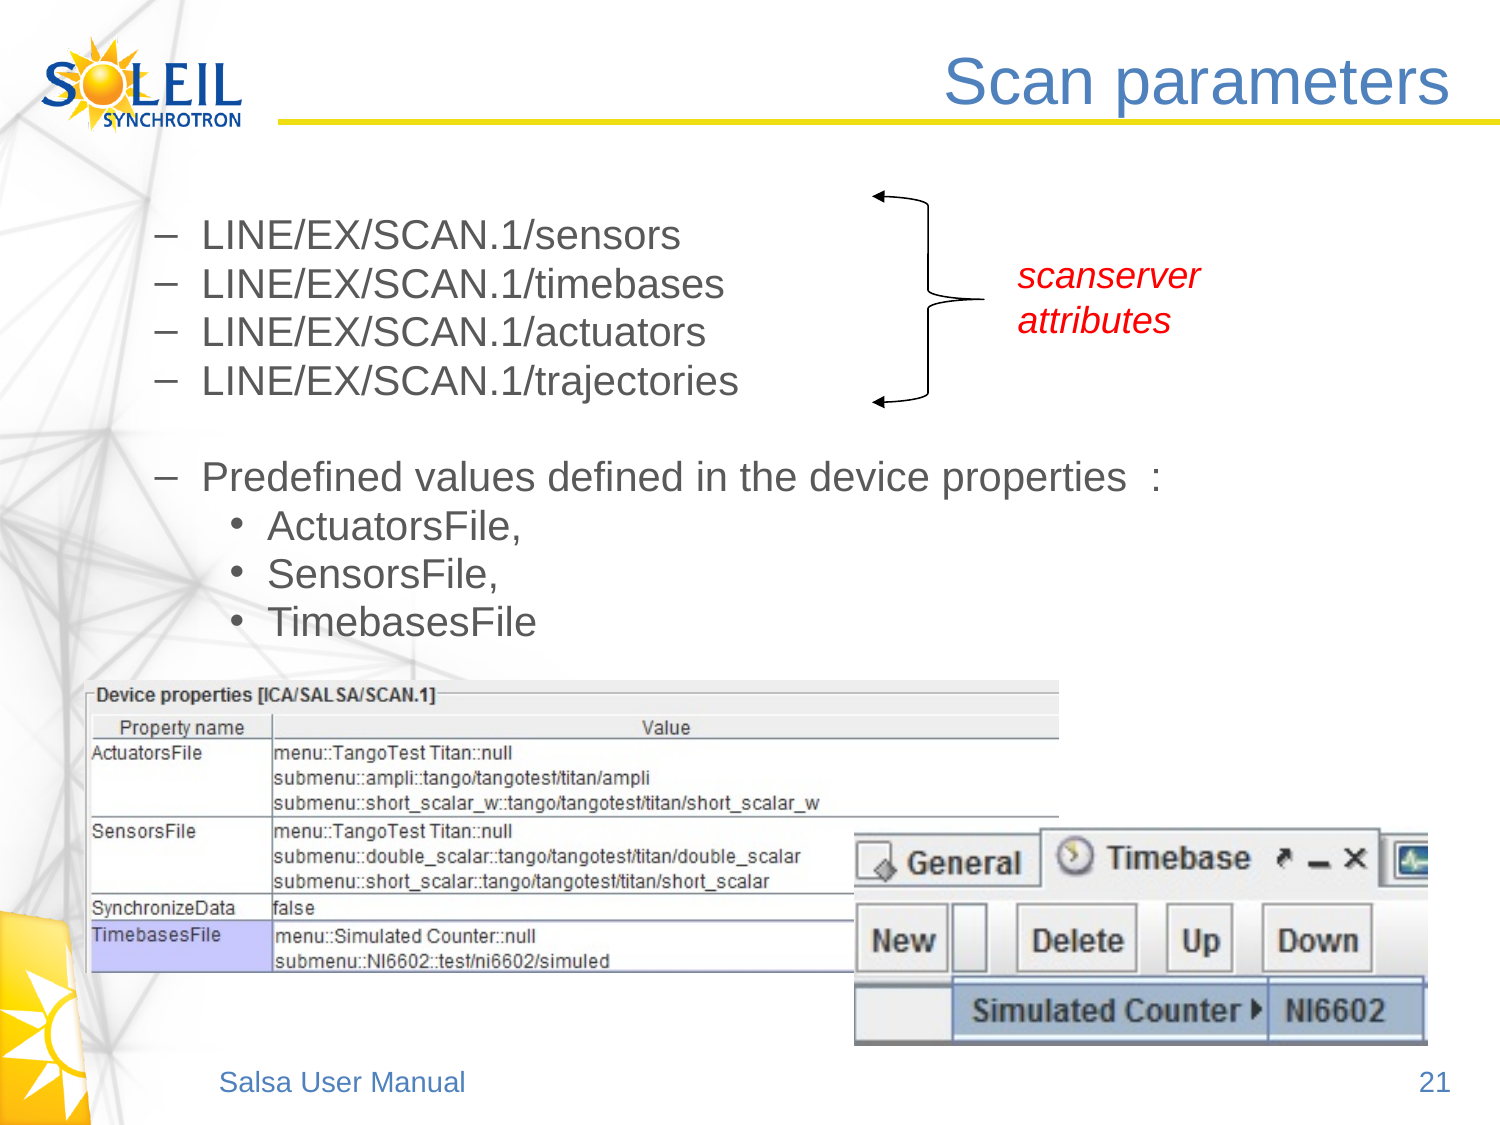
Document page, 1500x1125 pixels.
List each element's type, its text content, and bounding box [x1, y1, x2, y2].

picture [0, 0, 1500, 1125]
text_box LINE/EX/SCAN.1/sensors LINE/EX/SCAN.1/timebases LINE/EX/SCAN.1/actuators LINE/EX/SCAN.1/trajectories Predefined values defined in the device properties : ActuatorsFile, SensorsFile, TimebasesFile [64, 152, 1463, 1015]
text_box [872, 190, 984, 409]
text_box scanserver attributes [1002, 243, 1223, 349]
text_box Salsa User Manual 21 [100, 1046, 1467, 1116]
title Scan parameters [277, 31, 1467, 125]
